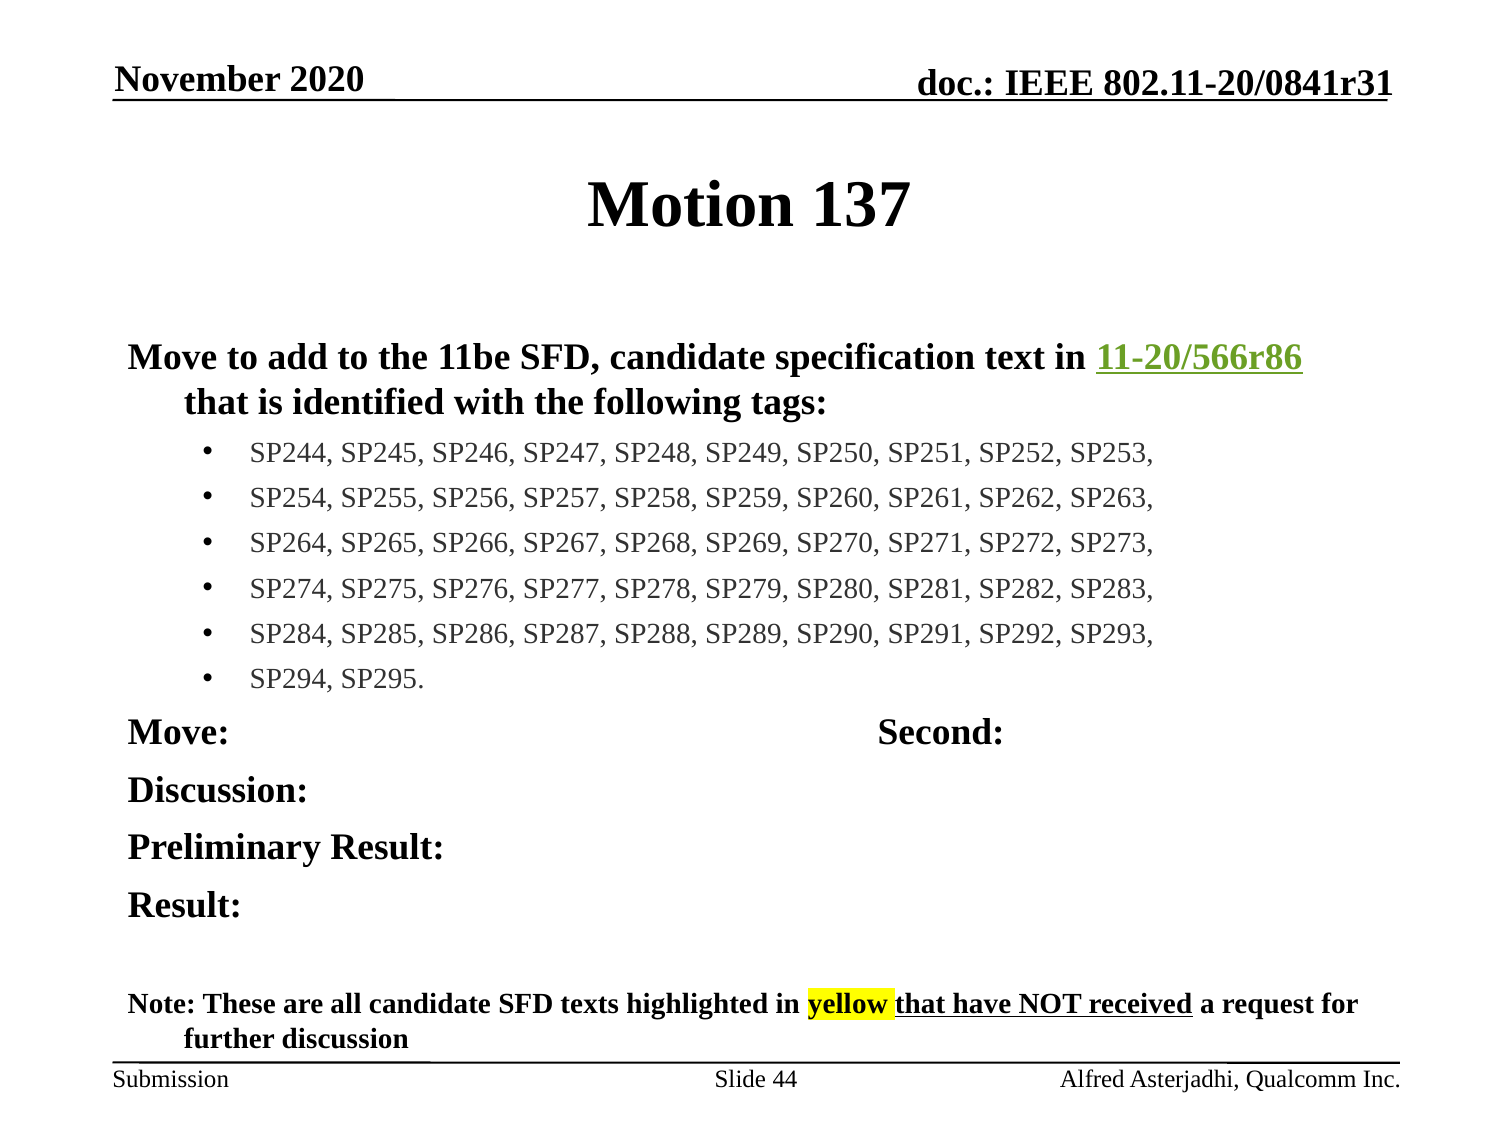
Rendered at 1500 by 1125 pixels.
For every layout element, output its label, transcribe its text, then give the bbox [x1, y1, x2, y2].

footer Alfred Asterjadhi, Qualcomm Inc. [878, 1061, 1402, 1093]
slide_number Slide 44 [712, 1061, 800, 1123]
title Motion 137 [112, 112, 1388, 288]
list Move to add to the 11be SFD, candidate specification text in 11-20/566r86 that is identified with the following tags: SP244, SP245, SP246, SP247, SP248, SP249, SP250, SP251, SP252, SP253, SP254, SP255, SP256, SP257, SP258, SP259, SP260, SP261, SP262, SP263, SP264, SP265, SP266, SP267, SP268, SP269, SP270, SP271, SP272, SP273, SP274, SP275, SP276, SP277, SP278, SP279, SP280, SP281, SP282, SP283, SP284, SP285, SP286, SP287, SP288, SP289, SP290, SP291, SP292, SP293, SP294, SP295. Move: Second: Discussion: Preliminary Result: Result: Note: These are all candidate SFD texts highlighted in yellow that have NOT received a request for further discussion [112, 324, 1388, 1063]
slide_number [114, 54, 423, 100]
